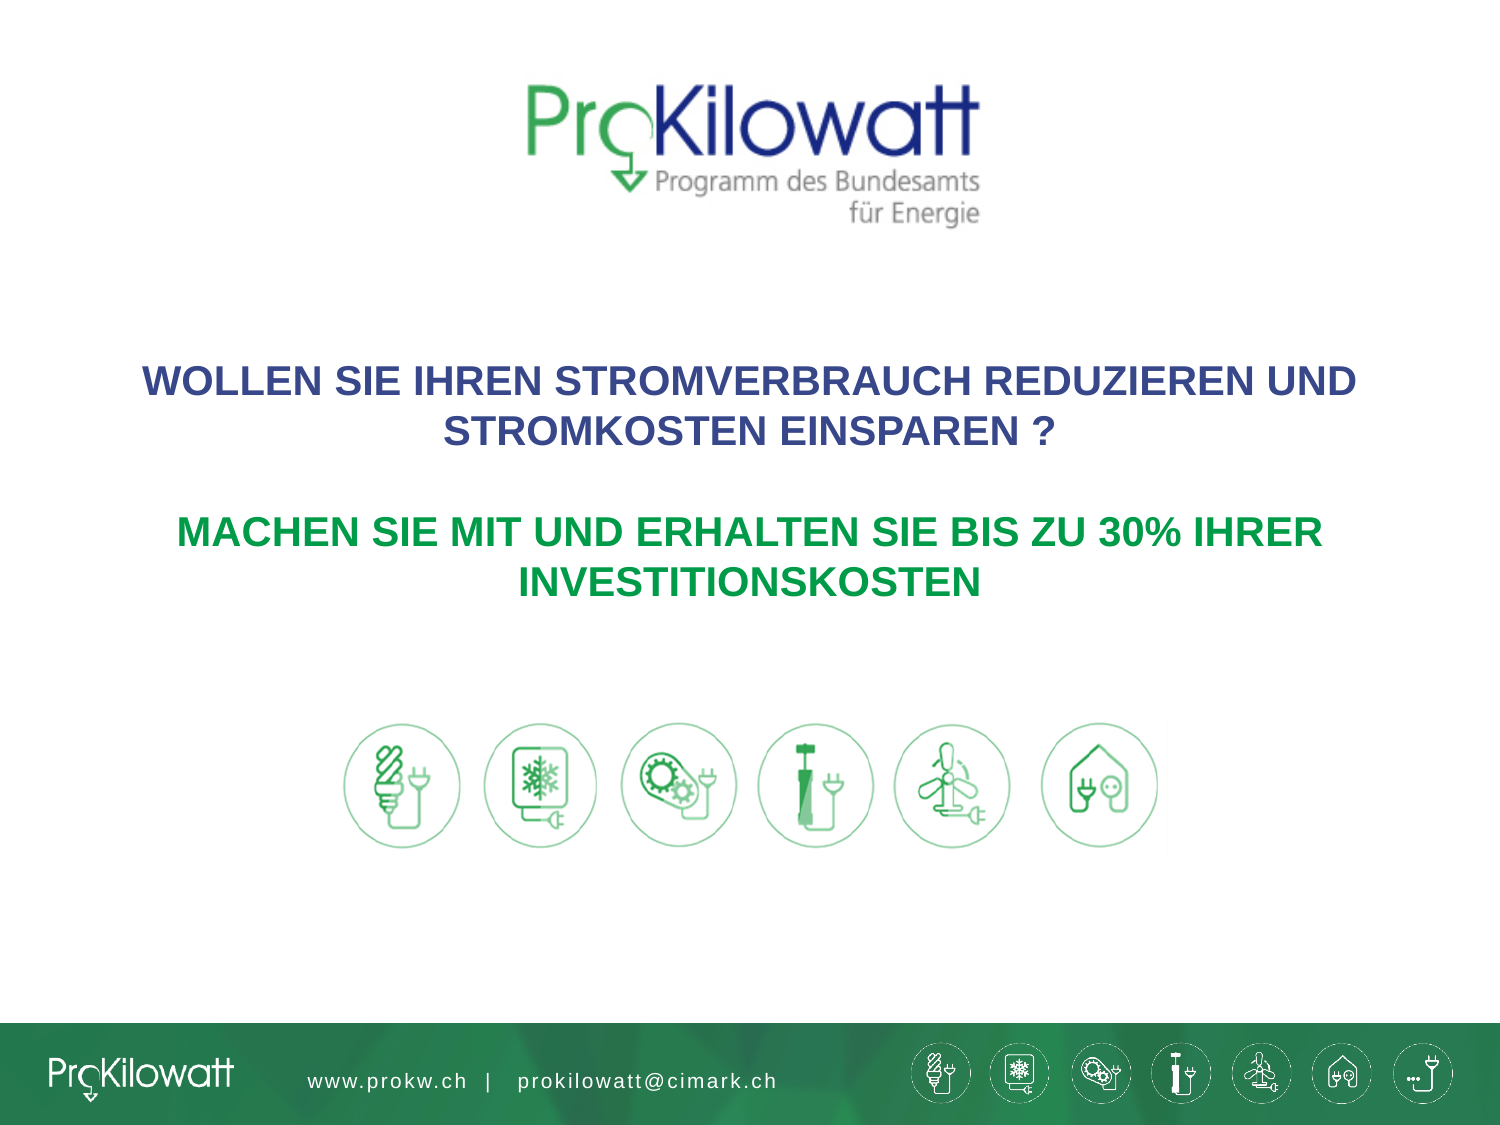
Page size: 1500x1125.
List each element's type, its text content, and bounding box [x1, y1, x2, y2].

title WOLLEN SIE IHREN STROMVERBRAUCH REDUZIEREN UND STROMKOSTEN EINSPAREN ? MACHEN SIE MIT UND ERHALTEN SIE BIS ZU 30% IHRER INVESTITIONSKOSTEN [88, 353, 1412, 563]
picture [496, 58, 1004, 268]
picture [0, 1023, 1500, 1125]
picture [325, 715, 1175, 858]
